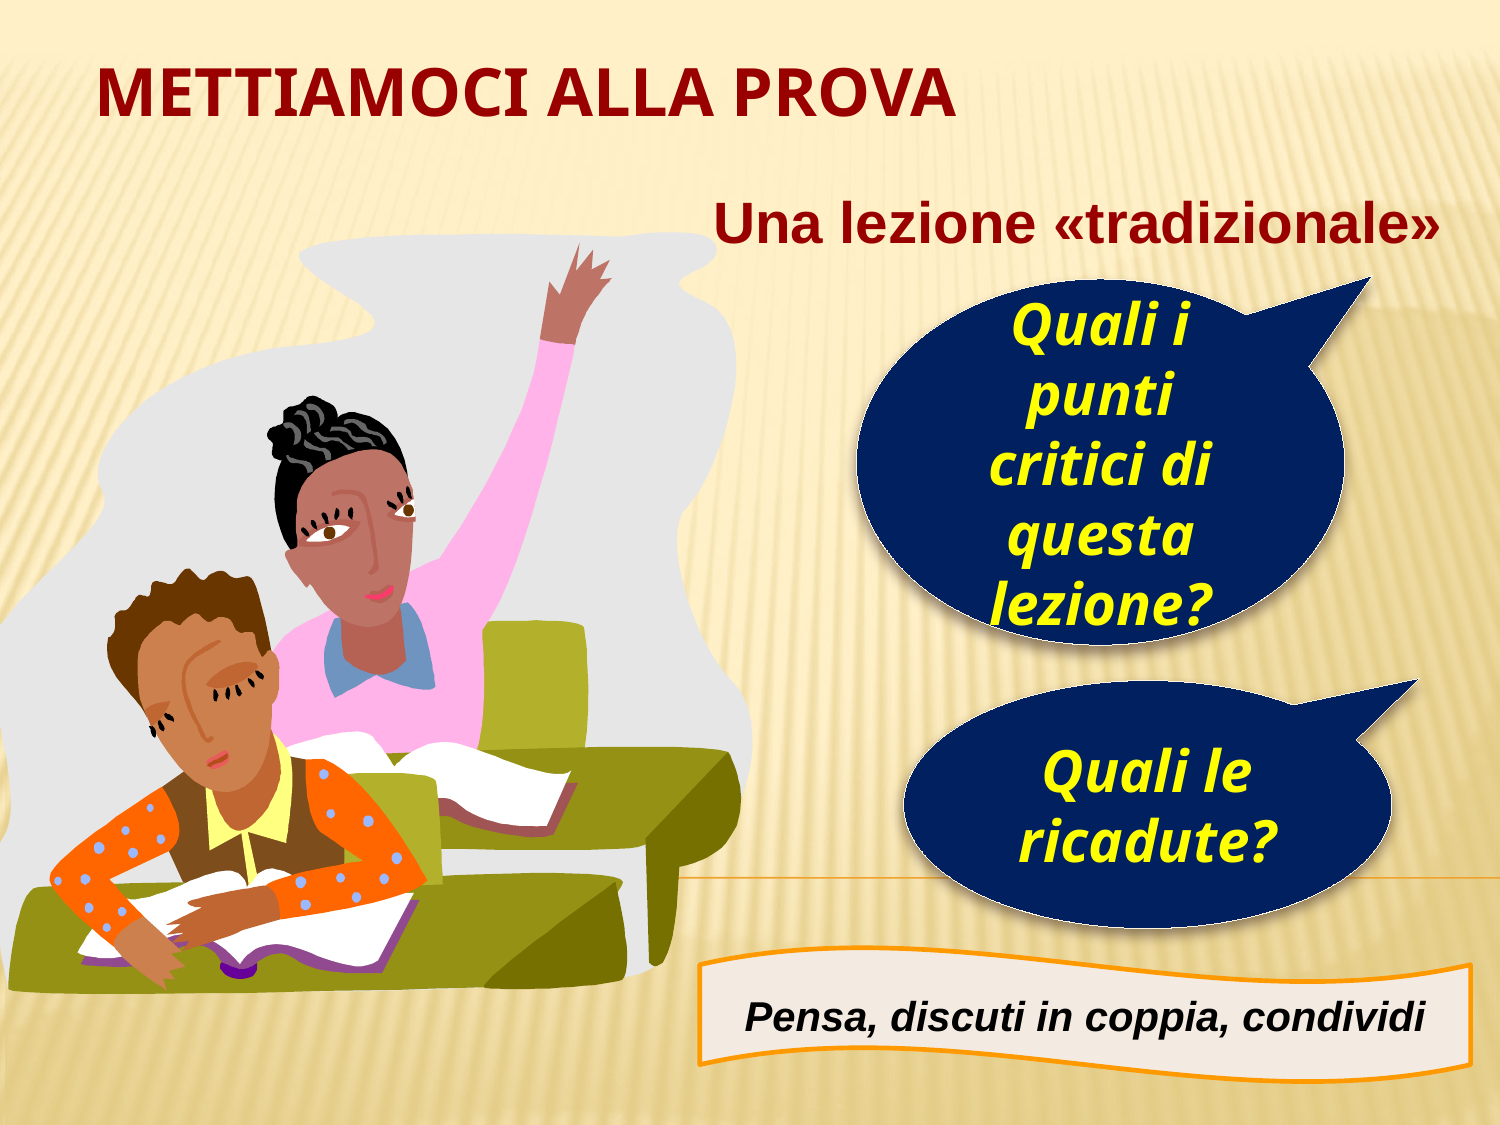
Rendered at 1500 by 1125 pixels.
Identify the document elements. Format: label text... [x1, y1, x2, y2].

text_box Una lezione «tradizionale» [698, 177, 1458, 263]
text_box Quali i punti critici di questa lezione? [856, 275, 1373, 646]
text_box Pensa, discuti in coppia, condividi [697, 945, 1473, 1084]
picture [0, 220, 764, 1006]
text_box METTIAMOCI ALLA PROVA [79, 42, 1320, 138]
text_box Quali le ricadute? [903, 678, 1420, 929]
